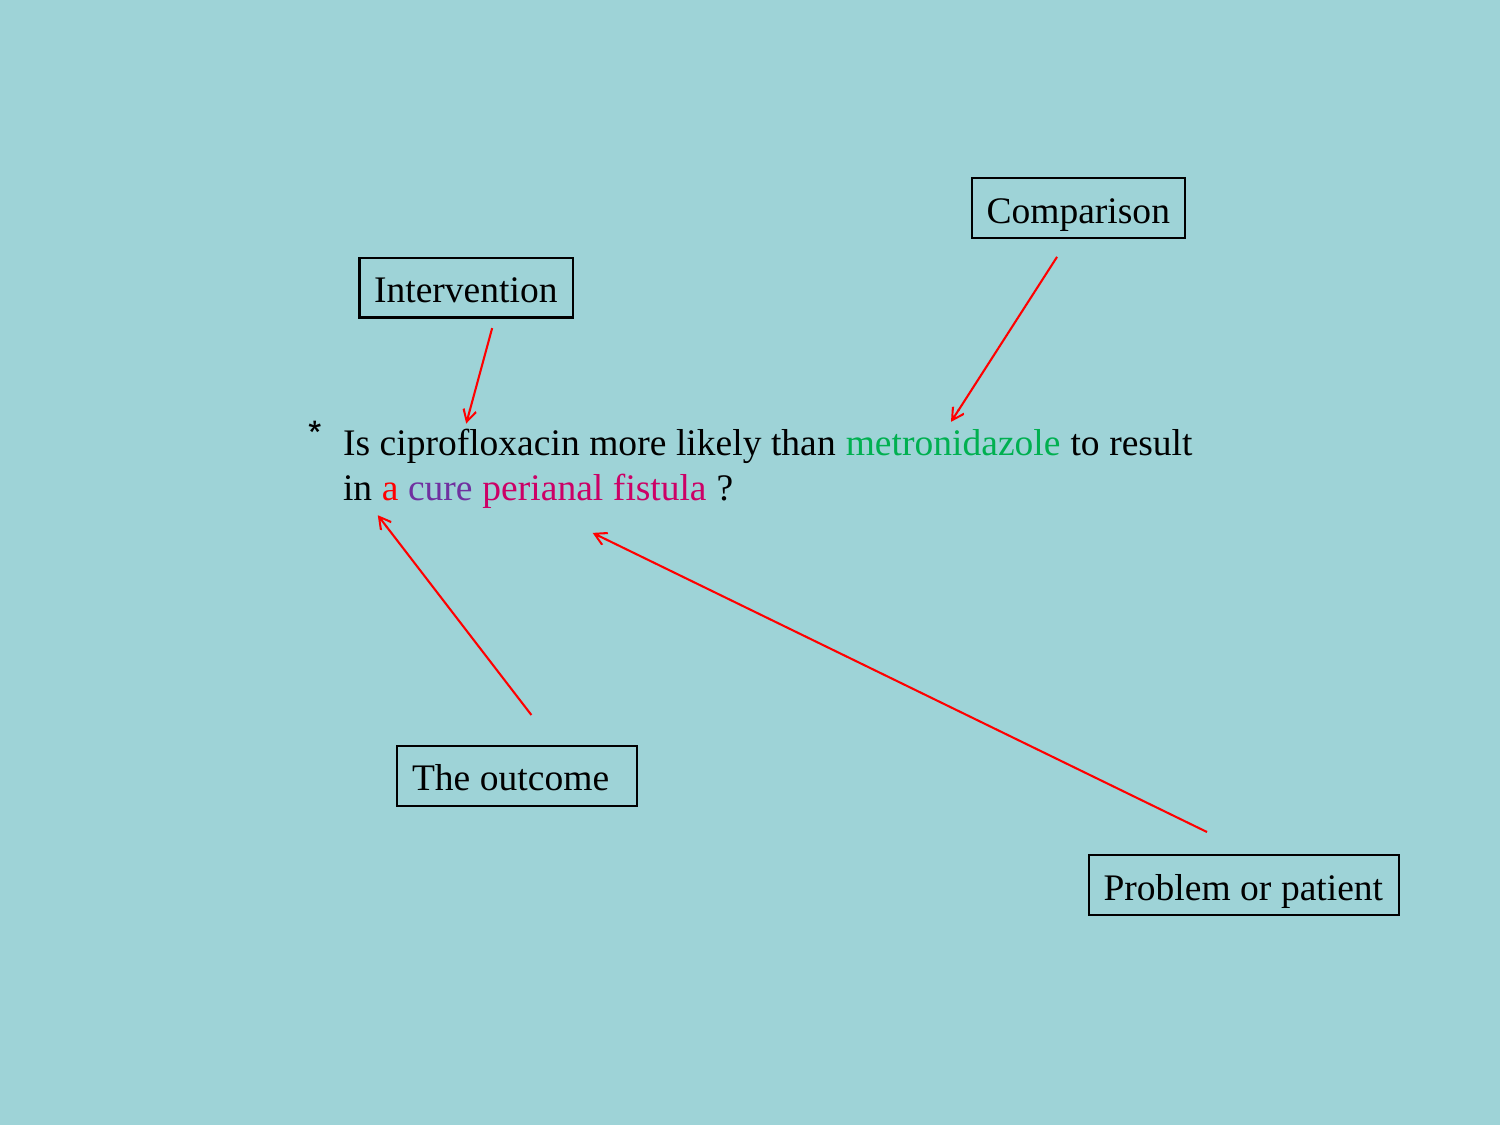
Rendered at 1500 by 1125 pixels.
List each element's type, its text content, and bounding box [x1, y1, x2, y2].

text_box Is ciprofloxacin more likely than metronidazole to result in a cure perianal fistula ? [292, 410, 1231, 515]
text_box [950, 256, 1058, 423]
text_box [466, 327, 493, 424]
text_box Intervention [359, 257, 573, 318]
text_box The outcome [397, 745, 587, 806]
text_box Comparison [971, 178, 1185, 239]
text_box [377, 514, 532, 716]
text_box Problem or patient [1088, 855, 1399, 916]
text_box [592, 532, 1208, 833]
